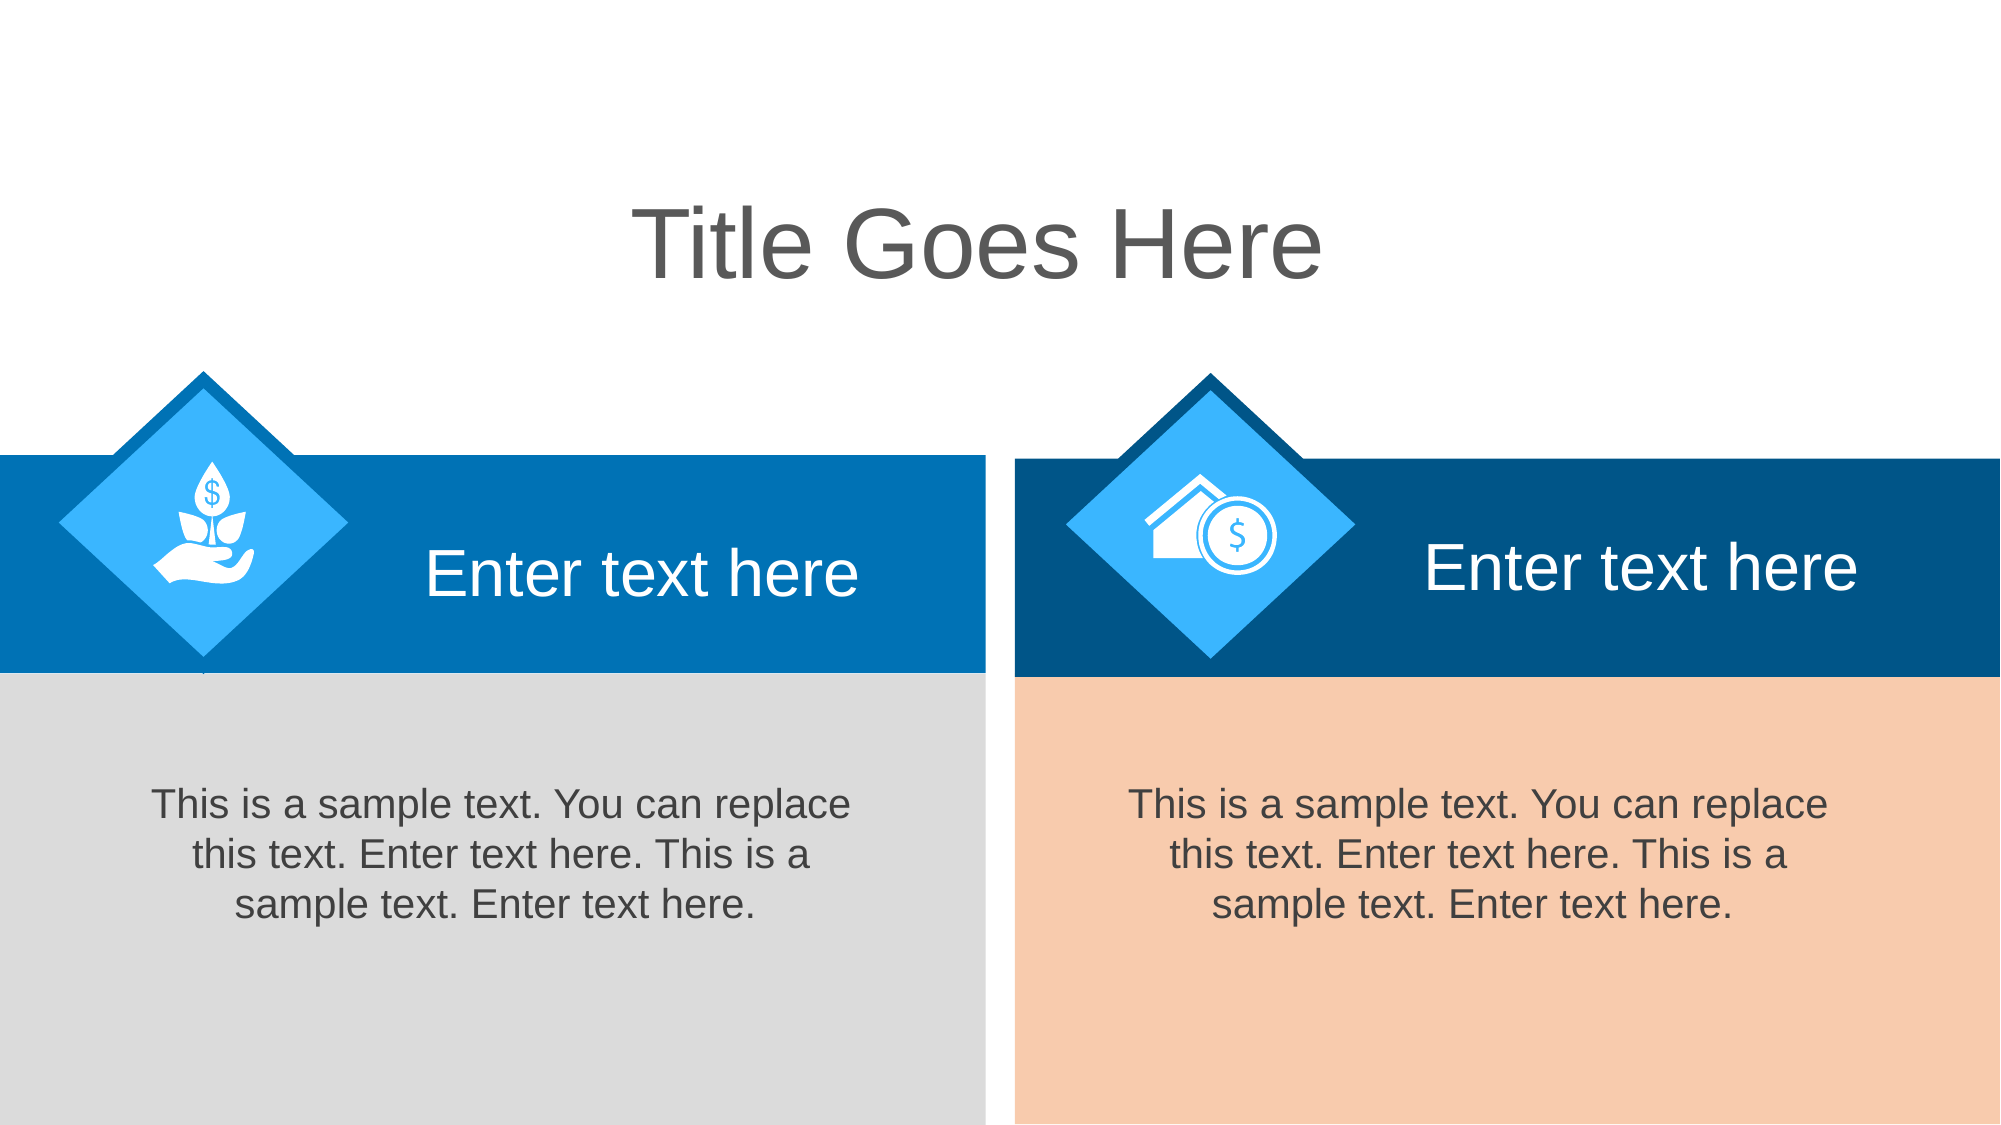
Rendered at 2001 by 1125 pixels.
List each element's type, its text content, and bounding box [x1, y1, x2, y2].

text_box Enter text here [1408, 516, 1876, 611]
text_box [194, 461, 230, 545]
text_box Enter text here [409, 522, 876, 617]
text_box [47, 378, 360, 668]
text_box This is a sample text. You can replace this text. Enter text here. This is a sample text. Enter text here. [131, 769, 871, 935]
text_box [1144, 473, 1277, 575]
text_box [178, 511, 208, 543]
text_box [0, 454, 987, 674]
text_box [1014, 678, 2000, 1125]
text_box [216, 511, 246, 544]
text_box [153, 543, 254, 584]
text_box Title Goes Here [78, 171, 1878, 306]
text_box [1054, 380, 1367, 669]
text_box [1014, 458, 2000, 678]
text_box This is a sample text. You can replace this text. Enter text here. This is a sample text. Enter text here. [1109, 769, 1848, 935]
text_box [0, 674, 987, 1125]
